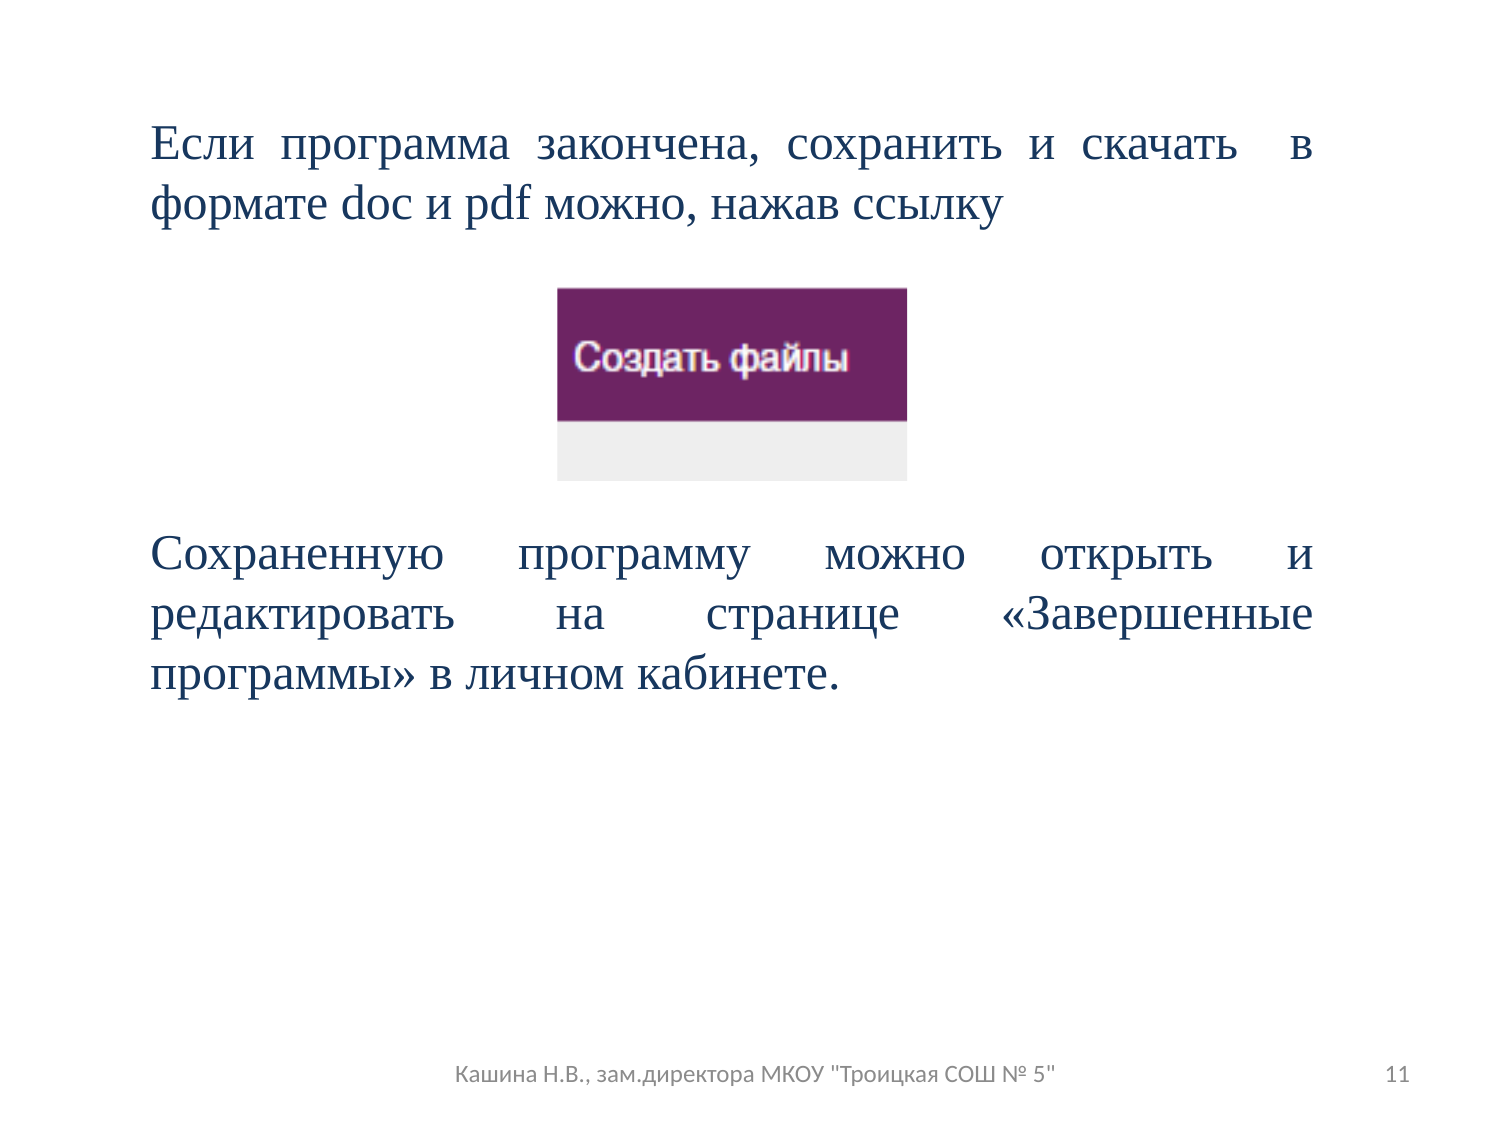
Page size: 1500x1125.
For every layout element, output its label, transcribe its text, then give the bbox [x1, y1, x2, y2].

picture [557, 256, 908, 482]
slide_number 11 [1074, 1042, 1425, 1103]
text_box Если программа закончена, сохранить и скачать в формате doc и pdf можно, нажав ссылку Сохраненную программу можно открыть и редактировать на странице «Завершенные программы» в личном кабинете. [135, 101, 1329, 707]
footer Кашина Н.В., зам.директора МКОУ "Троицкая СОШ № 5" [289, 1042, 1074, 1103]
